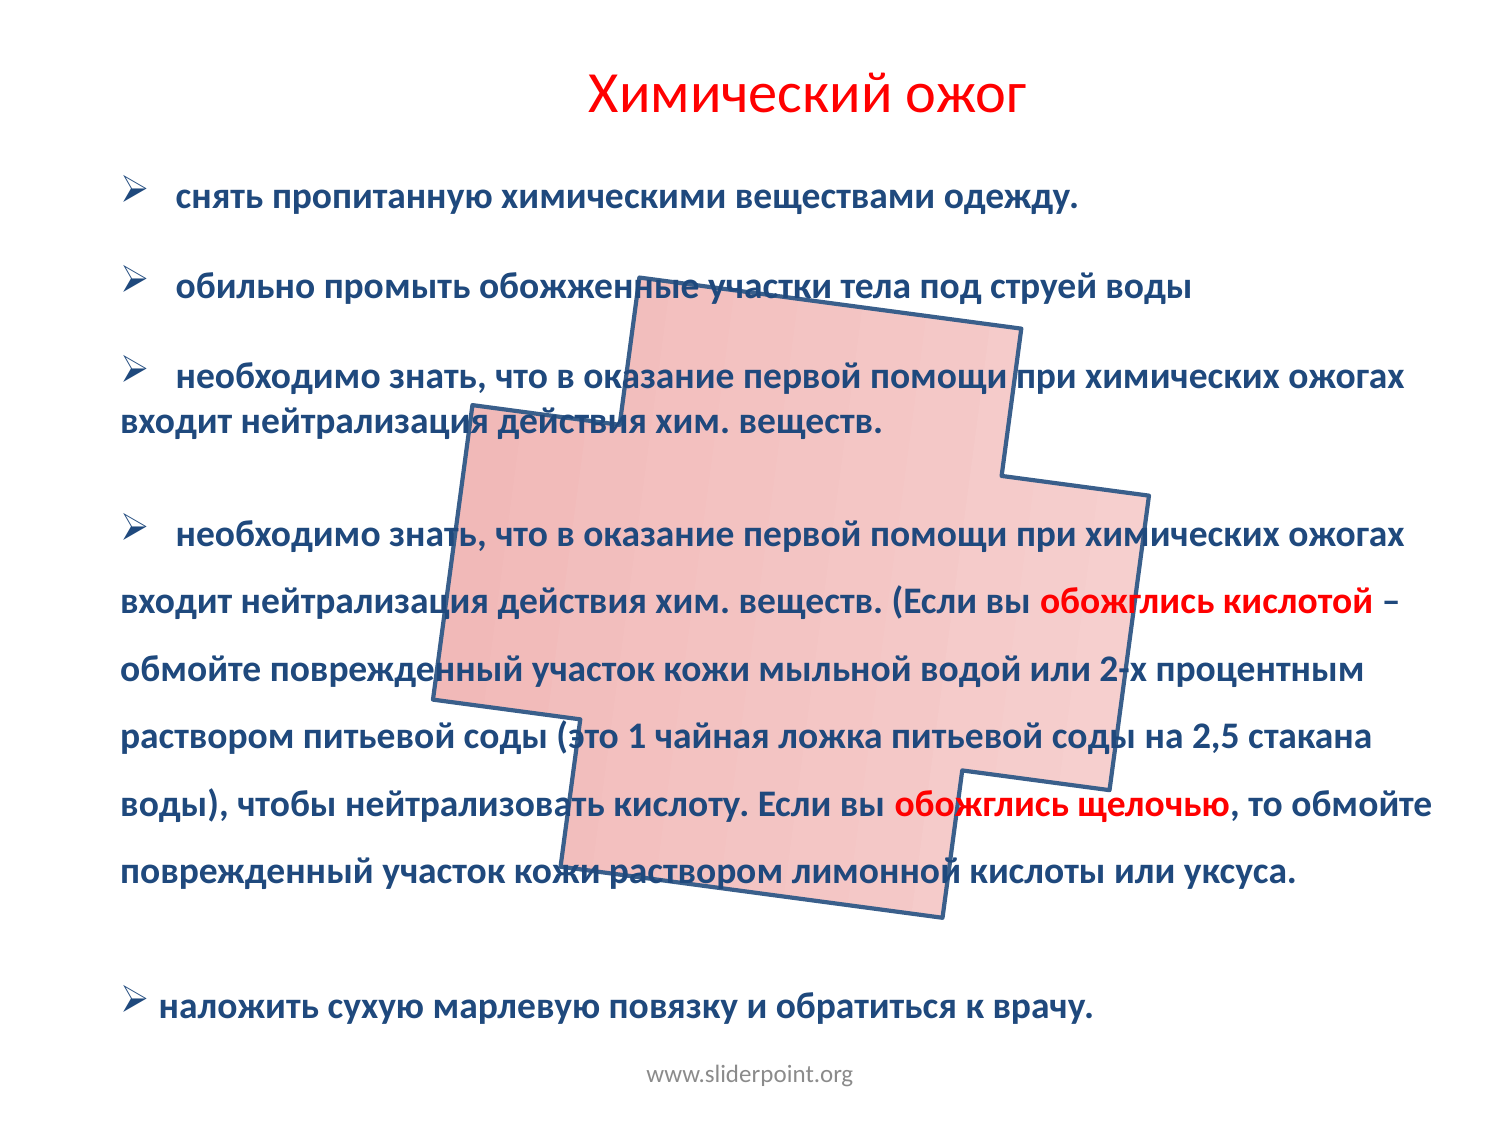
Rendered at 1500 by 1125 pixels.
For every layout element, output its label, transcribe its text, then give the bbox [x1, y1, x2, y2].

text_box снять пропитанную химическими веществами одежду. обильно промыть обожженные участки тела под струей воды необходимо знать, что в оказание первой помощи при химических ожогах входит нейтрализация действия хим. веществ. необходимо знать, что в оказание первой помощи при химических ожогах входит нейтрализация действия хим. веществ. (Если вы обожглись кислотой – обмойте поврежденный участок кожи мыльной водой или 2-х процентным раствором питьевой соды (это 1 чайная ложка питьевой соды на 2,5 стакана воды), чтобы нейтрализовать кислоту. Если вы обожглись щелочью, то обмойте поврежденный участок кожи раствором лимонной кислоты или уксуса. наложить сухую марлевую повязку и обратиться к врачу. [105, 163, 1465, 1079]
footer www.sliderpoint.org [512, 1042, 988, 1103]
text_box Химический ожог [574, 46, 1149, 132]
